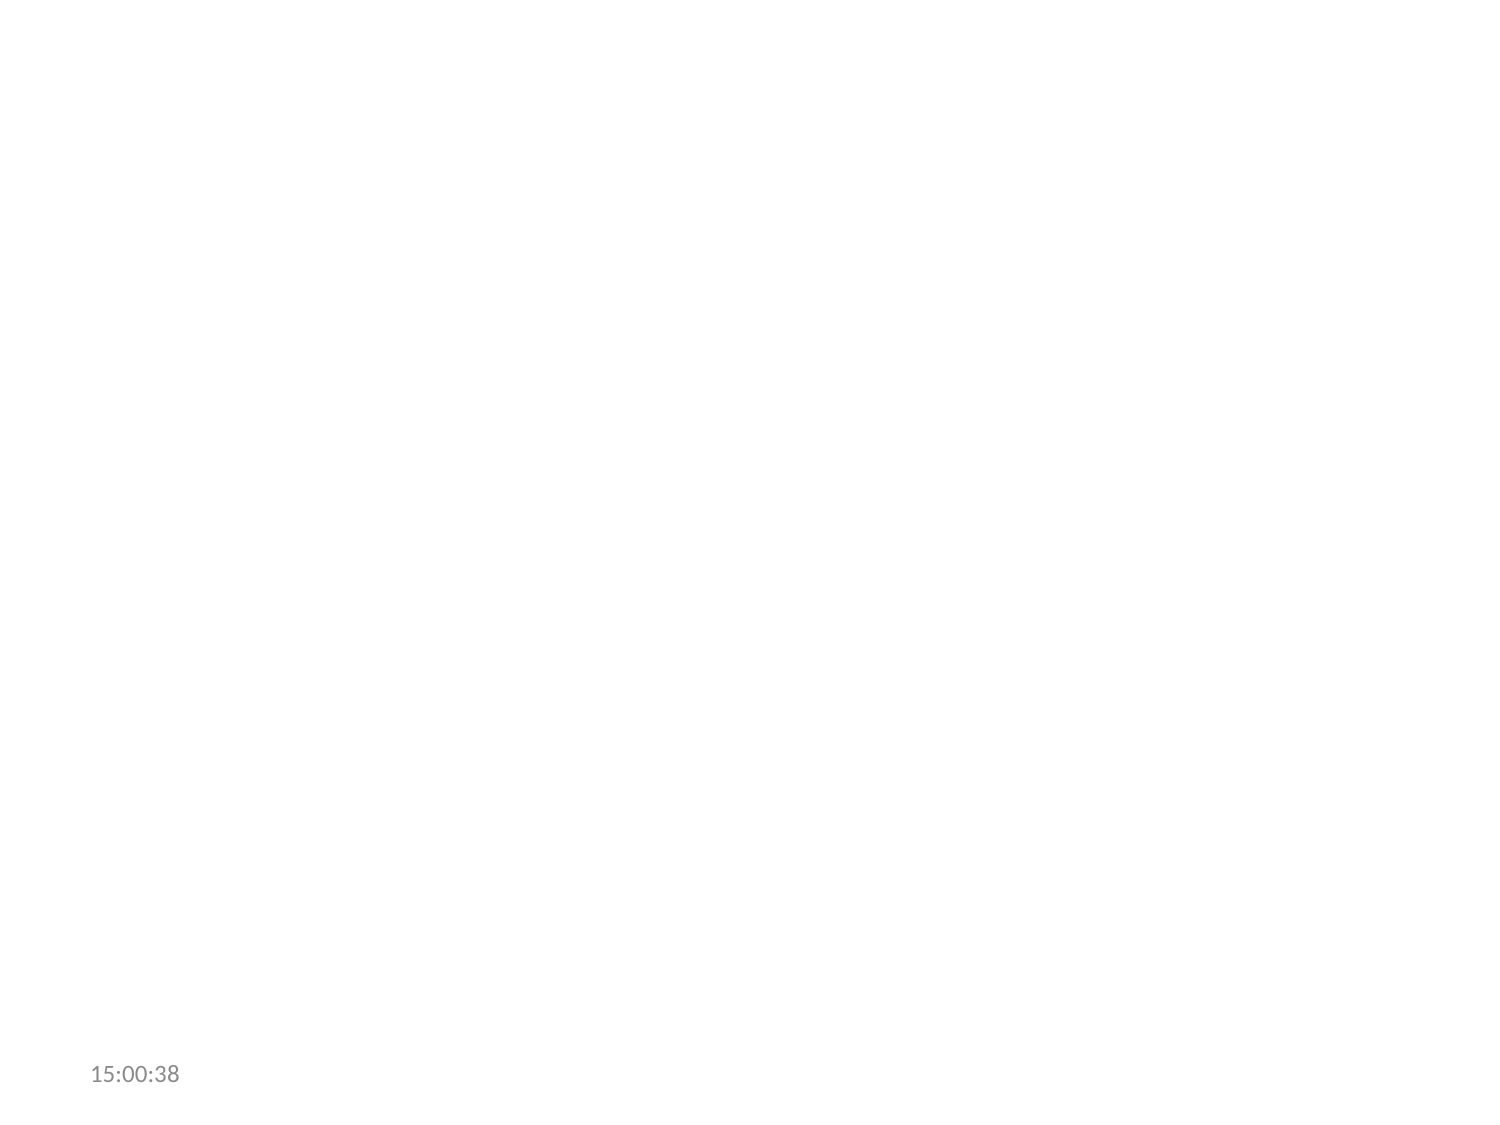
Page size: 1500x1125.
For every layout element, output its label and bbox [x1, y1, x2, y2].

slide_number [75, 1042, 425, 1103]
